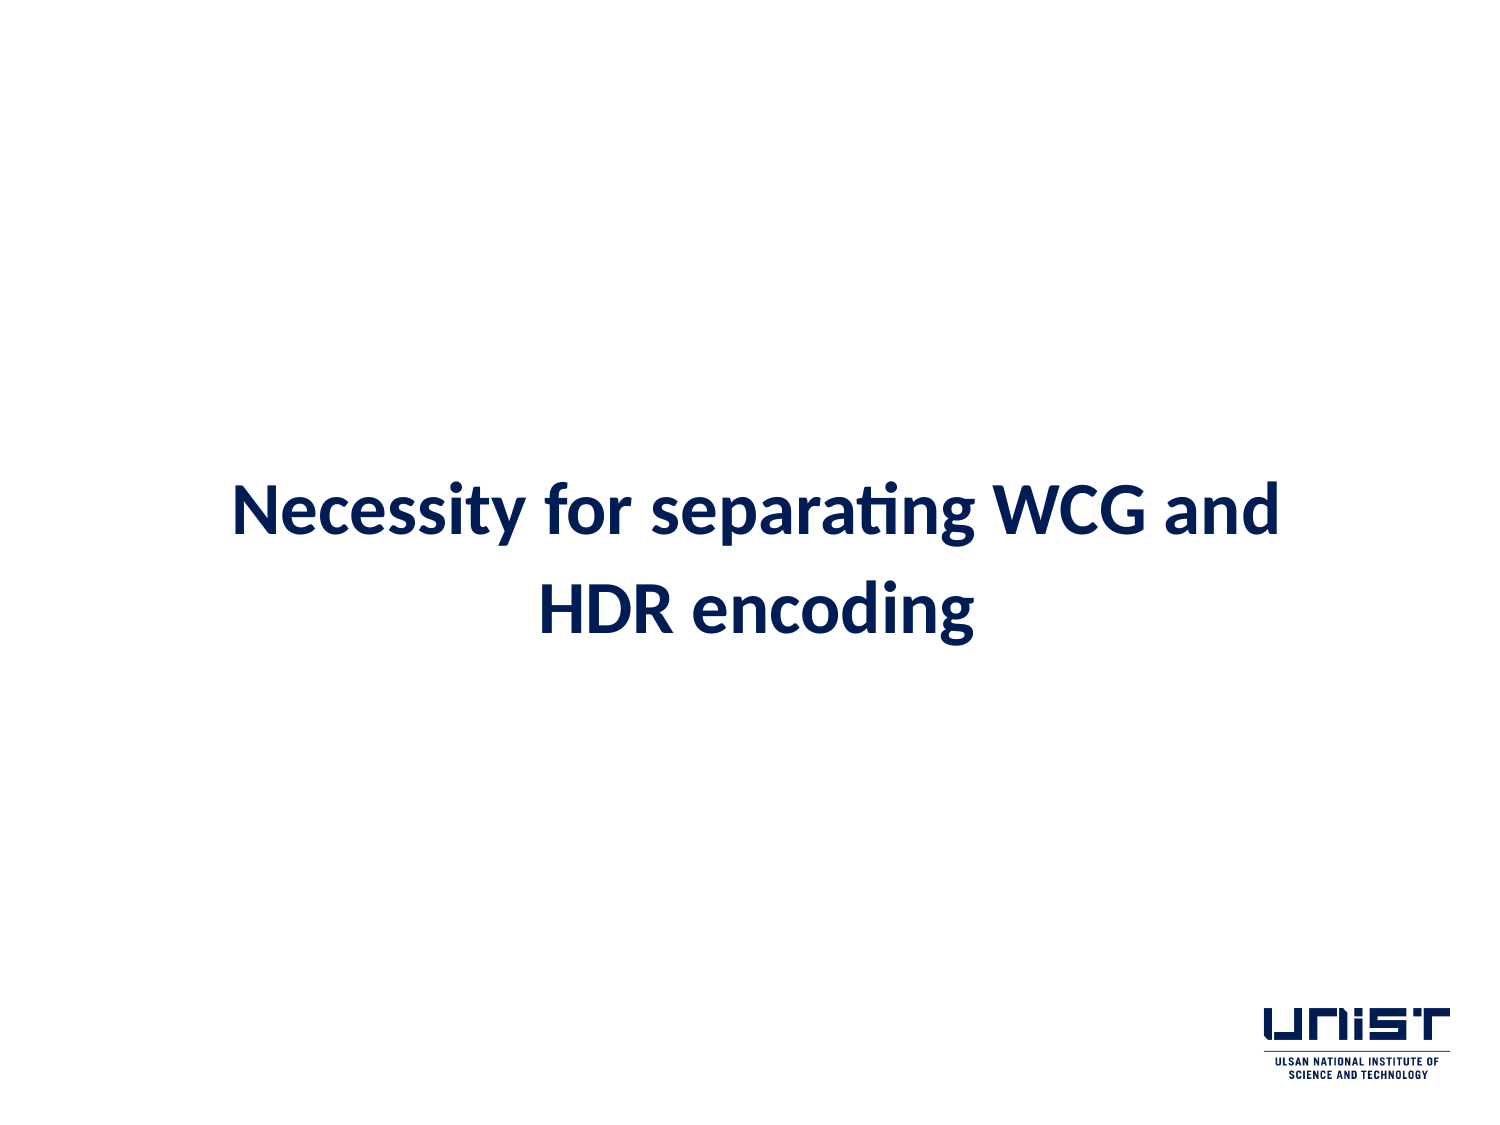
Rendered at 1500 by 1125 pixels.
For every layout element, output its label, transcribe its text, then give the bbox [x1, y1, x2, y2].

title Necessity for separating WCG and HDR encoding [145, 326, 1368, 774]
picture [1261, 1003, 1454, 1082]
